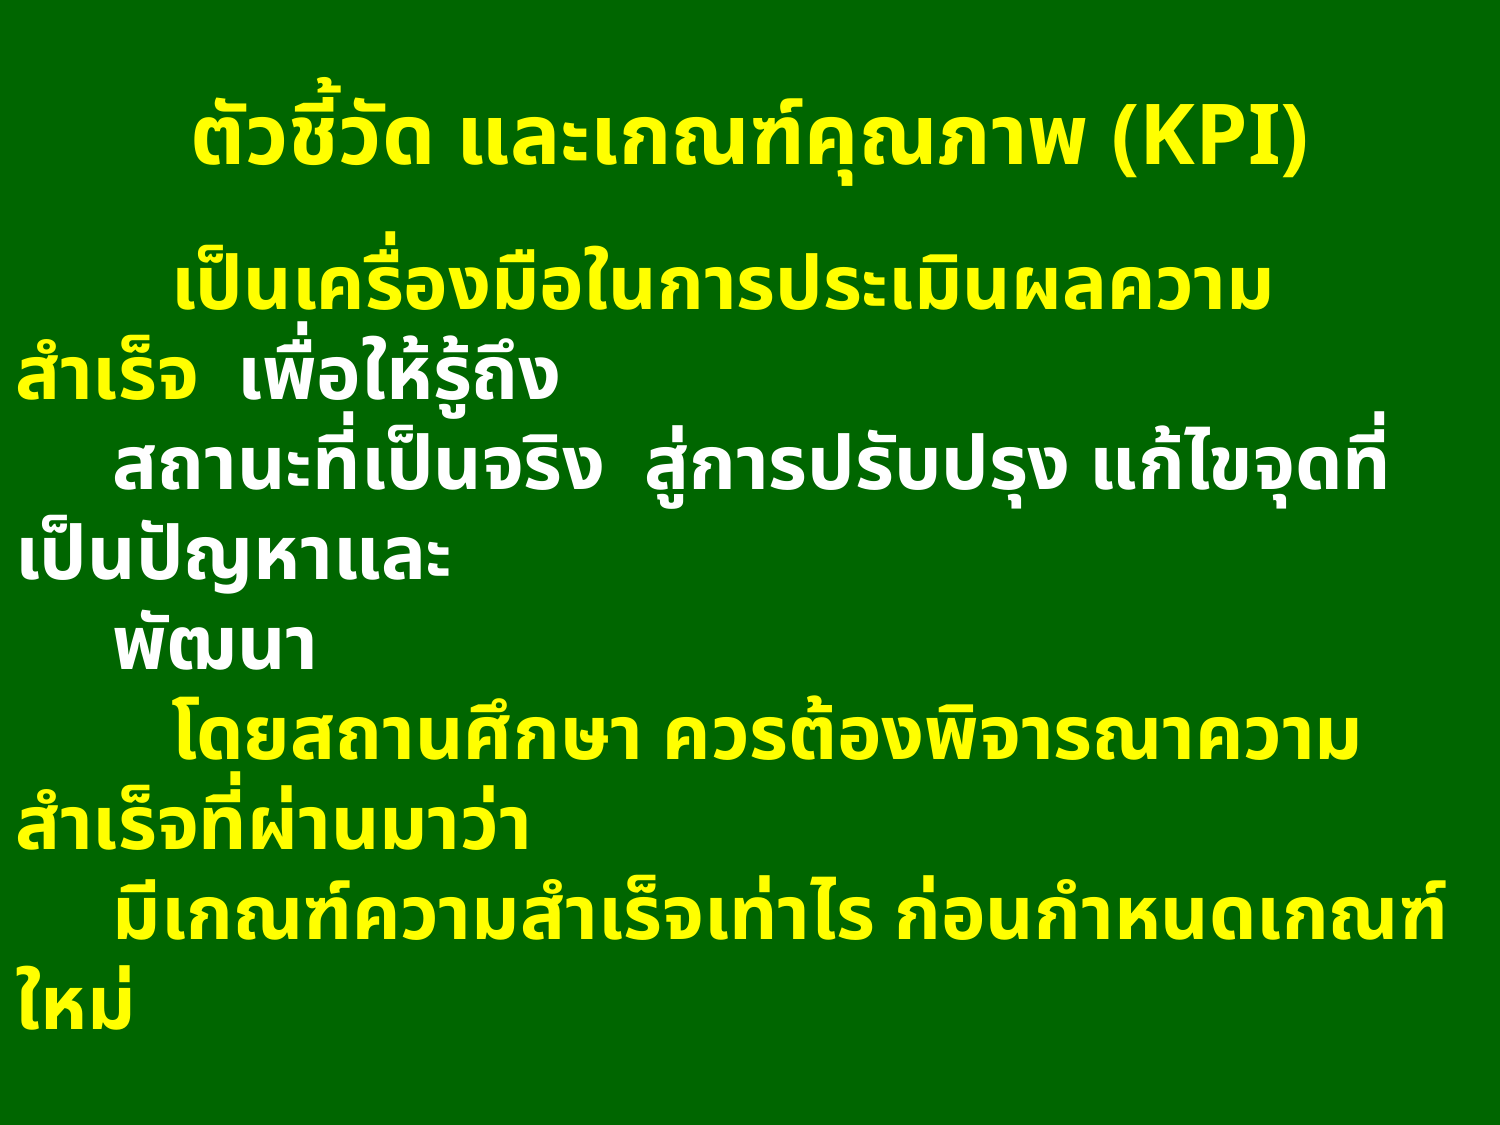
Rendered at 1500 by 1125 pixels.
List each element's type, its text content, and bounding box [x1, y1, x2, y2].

text_box เป็นเครื่องมือในการประเมินผลความสำเร็จ เพื่อให้รู้ถึง สถานะที่เป็นจริง สู่การปรับปรุง แก้ไขจุดที่เป็นปัญหาและ พัฒนา โดยสถานศึกษา ควรต้องพิจารณาความสำเร็จที่ผ่านมาว่า มีเกณฑ์ความสำเร็จเท่าไร ก่อนกำหนดเกณฑ์ใหม่ นำแต่ละเป้าประสงค์มาพิจารณาว่า หากจะกำหนด การชี้วัดความสำเร็จ จะกำหนดตัวชี้วัดความสำเร็จอย่างไร และมีเกณฑ์ความสำเร็จเท่าไร [0, 227, 1471, 1125]
text_box ตัวชี้วัด และเกณฑ์คุณภาพ (KPI) [74, 37, 1425, 225]
